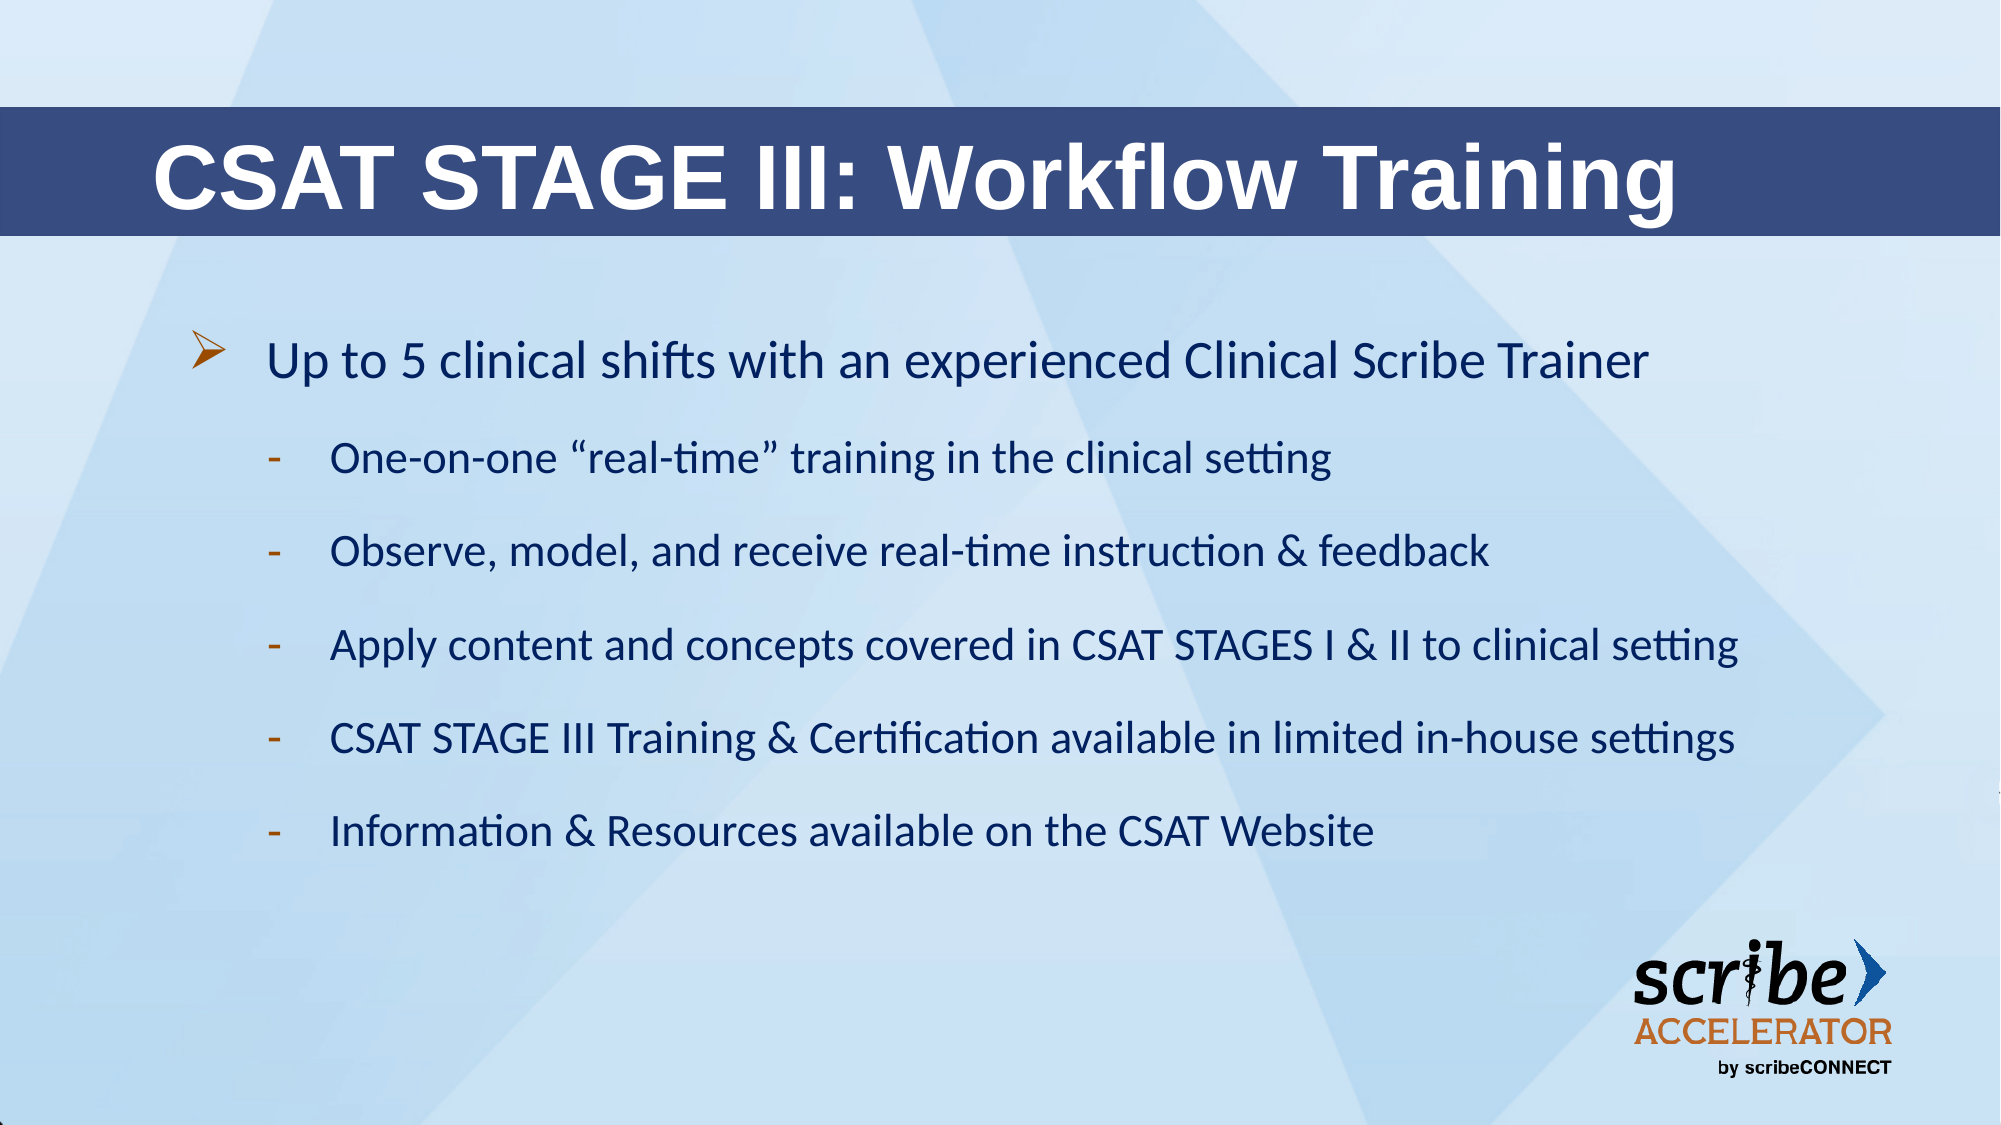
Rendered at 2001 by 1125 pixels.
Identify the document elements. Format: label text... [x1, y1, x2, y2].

picture [0, 236, 2001, 1125]
text_box [1759, 956, 2000, 1125]
list Up to 5 clinical shifts with an experienced Clinical Scribe Trainer One-on-one “real-time” training in the clinical setting Observe, model, and receive real-time instruction & feedback Apply content and concepts covered in CSAT STAGES I & II to clinical setting CSAT STAGE III Training & Certification available in limited in-house settings Information & Resources available on the CSAT Website [164, 277, 1836, 992]
title CSAT STAGE III: Workflow Training [137, 70, 1863, 289]
picture [0, 0, 2001, 107]
